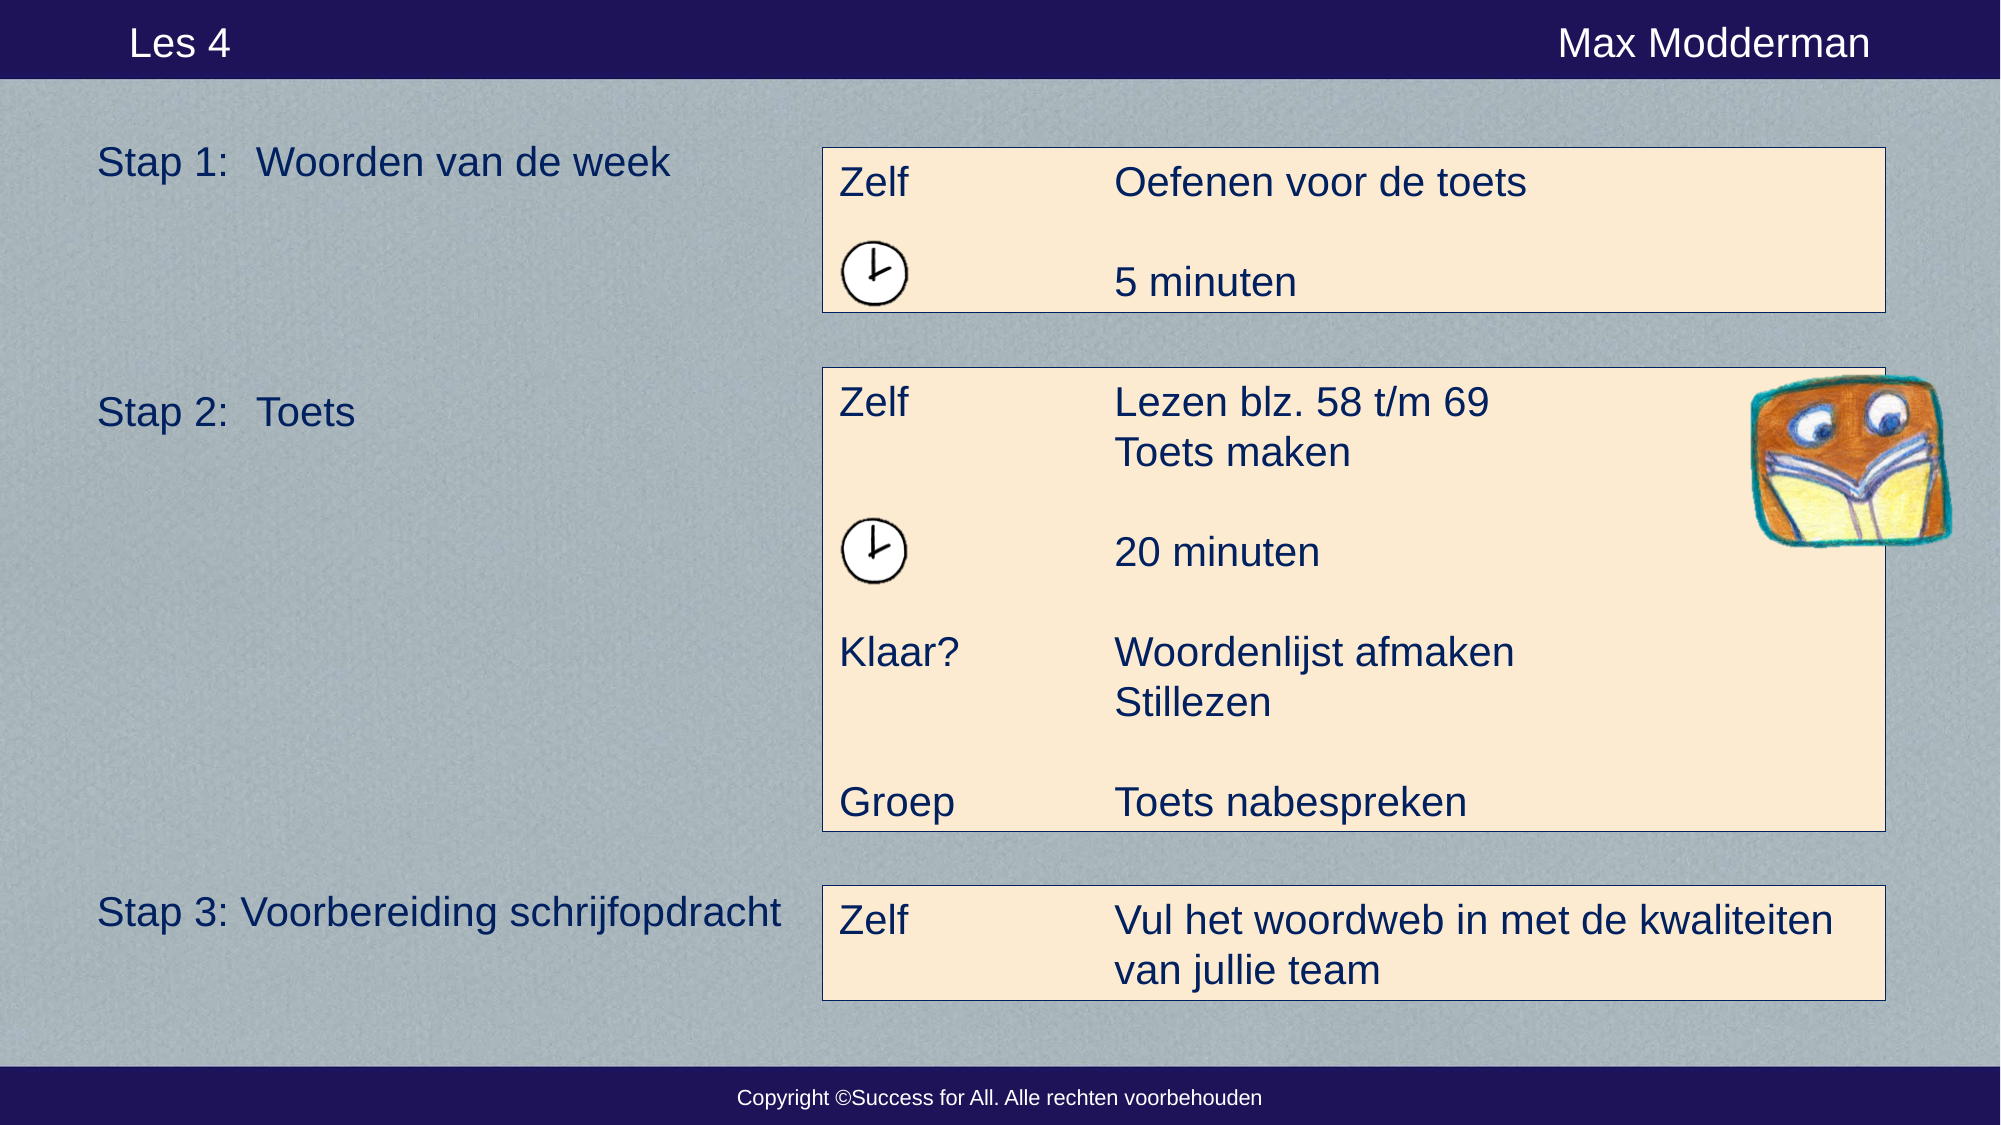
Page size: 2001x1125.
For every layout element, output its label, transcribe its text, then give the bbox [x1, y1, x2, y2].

text_box Copyright ©Success for All. Alle rechten voorbehouden [0, 1076, 2000, 1125]
text_box Zelf Oefenen voor de toets 5 minuten [822, 147, 1886, 313]
text_box Max Modderman [999, 8, 1886, 123]
text_box Les 4 [114, 8, 354, 73]
picture [0, 0, 2001, 1125]
text_box Zelf Vul het woordweb in met de kwaliteiten van jullie team [822, 885, 1886, 1001]
text_box Zelf Lezen blz. 58 t/m 69 Toets maken 20 minuten Klaar? Woordenlijst afmaken Stillezen Groep Toets nabespreken [822, 367, 1886, 832]
text_box Stap 1: Woorden van de week Stap 2: Toets Stap 3: Voorbereiding schrijfopdracht [82, 127, 875, 943]
